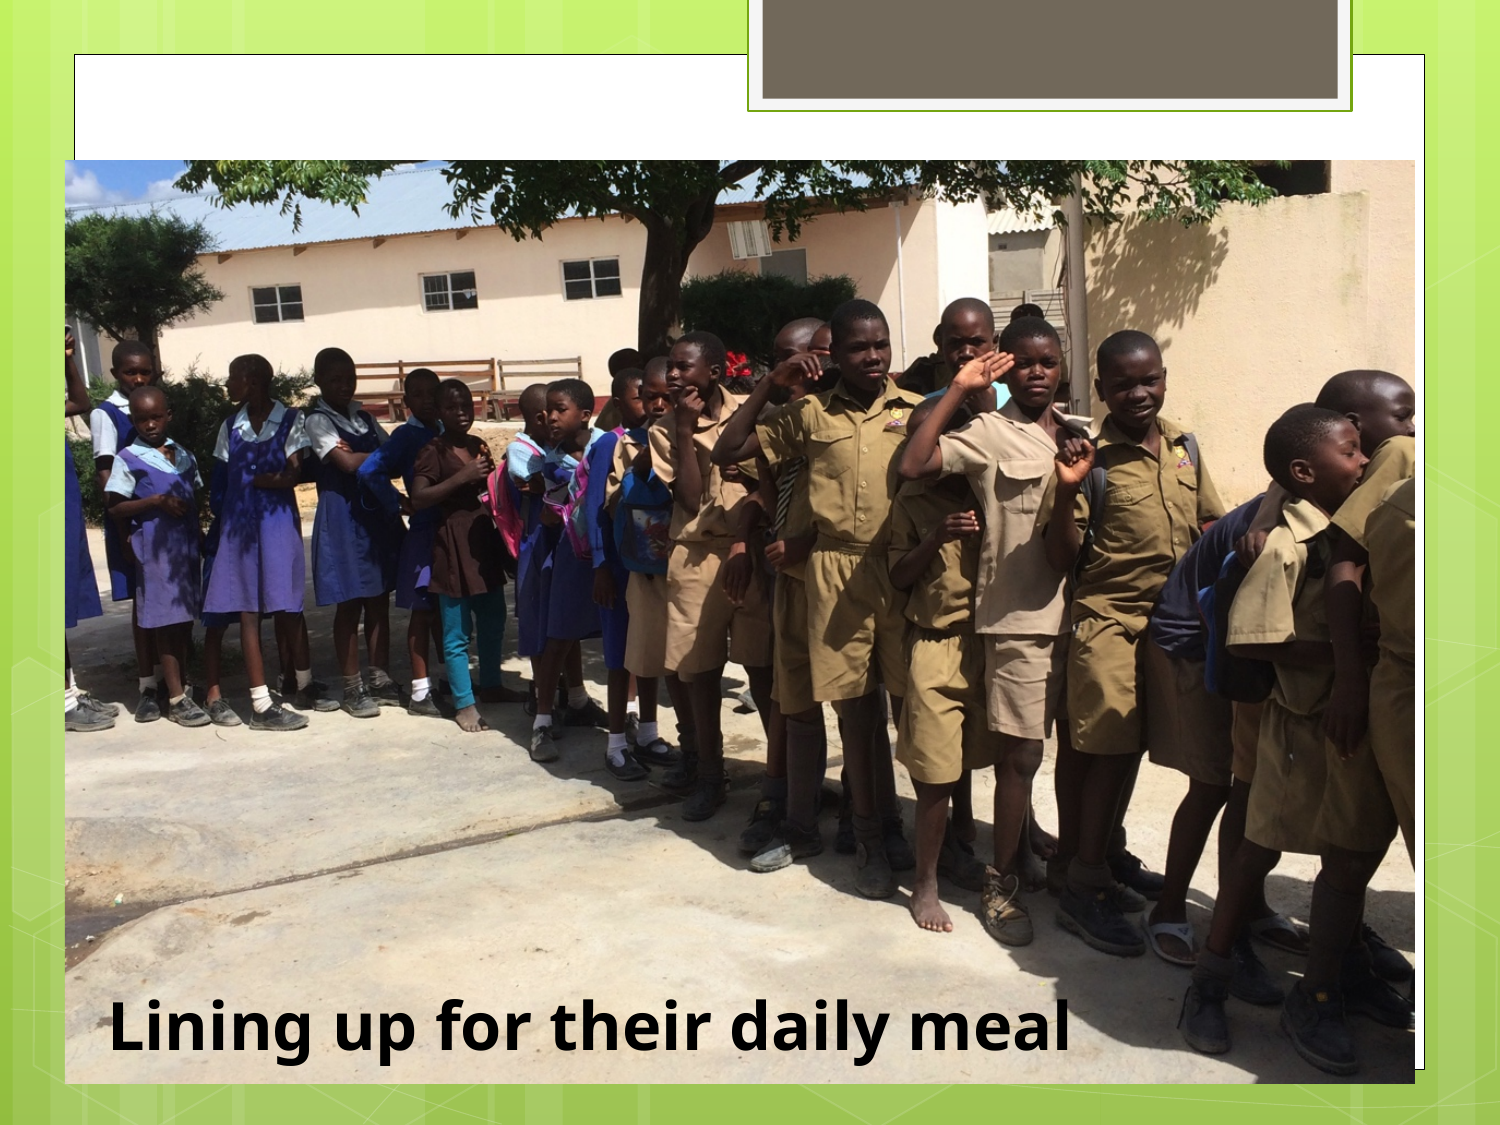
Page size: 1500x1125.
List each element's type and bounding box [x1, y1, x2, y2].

picture [64, 160, 1430, 1084]
